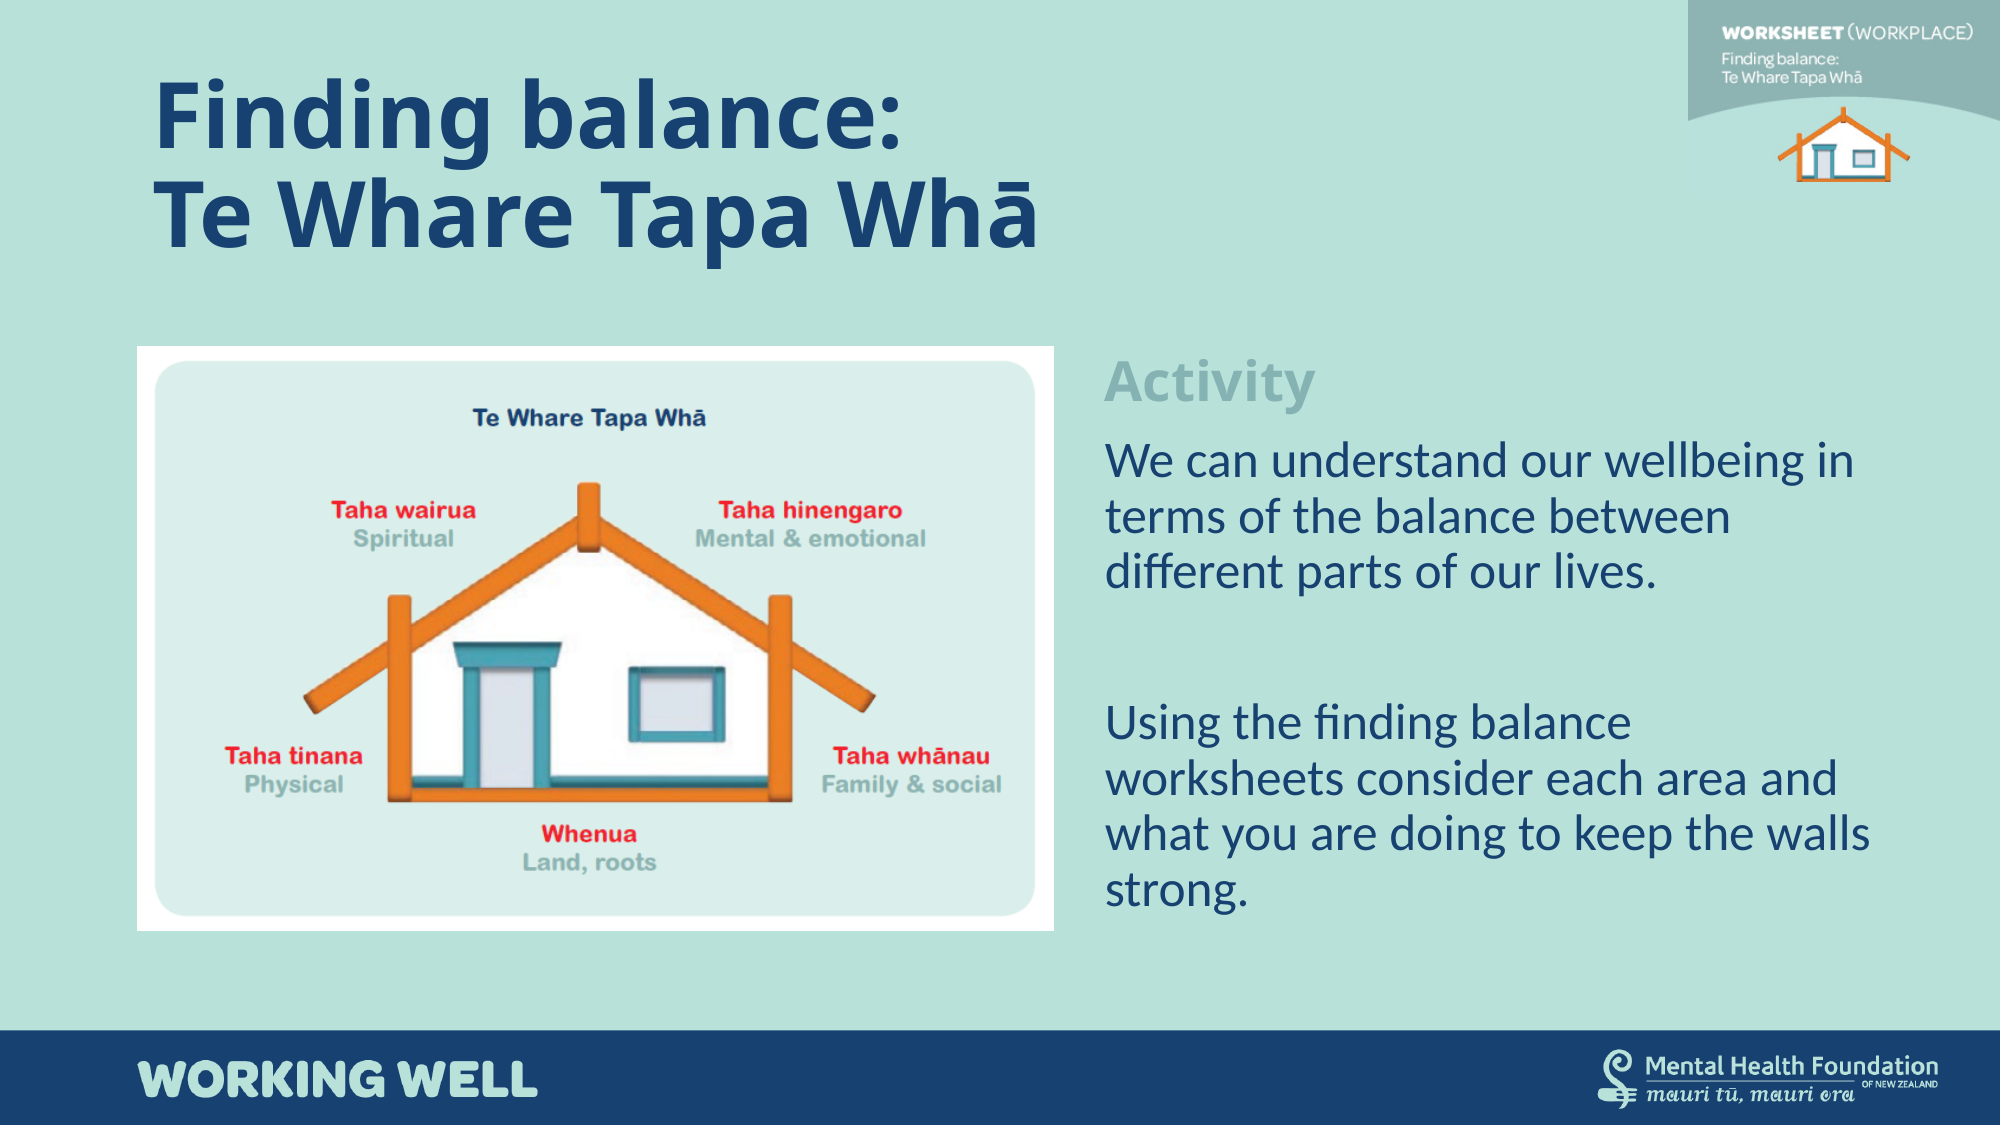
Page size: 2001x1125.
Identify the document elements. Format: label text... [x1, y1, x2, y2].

picture [1688, 0, 2000, 195]
list Activity We can understand our wellbeing in terms of the balance between different parts of our lives. Using the finding balance worksheets consider each area and what you are doing to keep the walls strong. [1089, 346, 1891, 931]
picture [1597, 1049, 1938, 1109]
picture [137, 1060, 538, 1098]
title Finding balance: Te Whare Tapa Whā [137, 59, 1863, 278]
picture [137, 346, 1054, 931]
